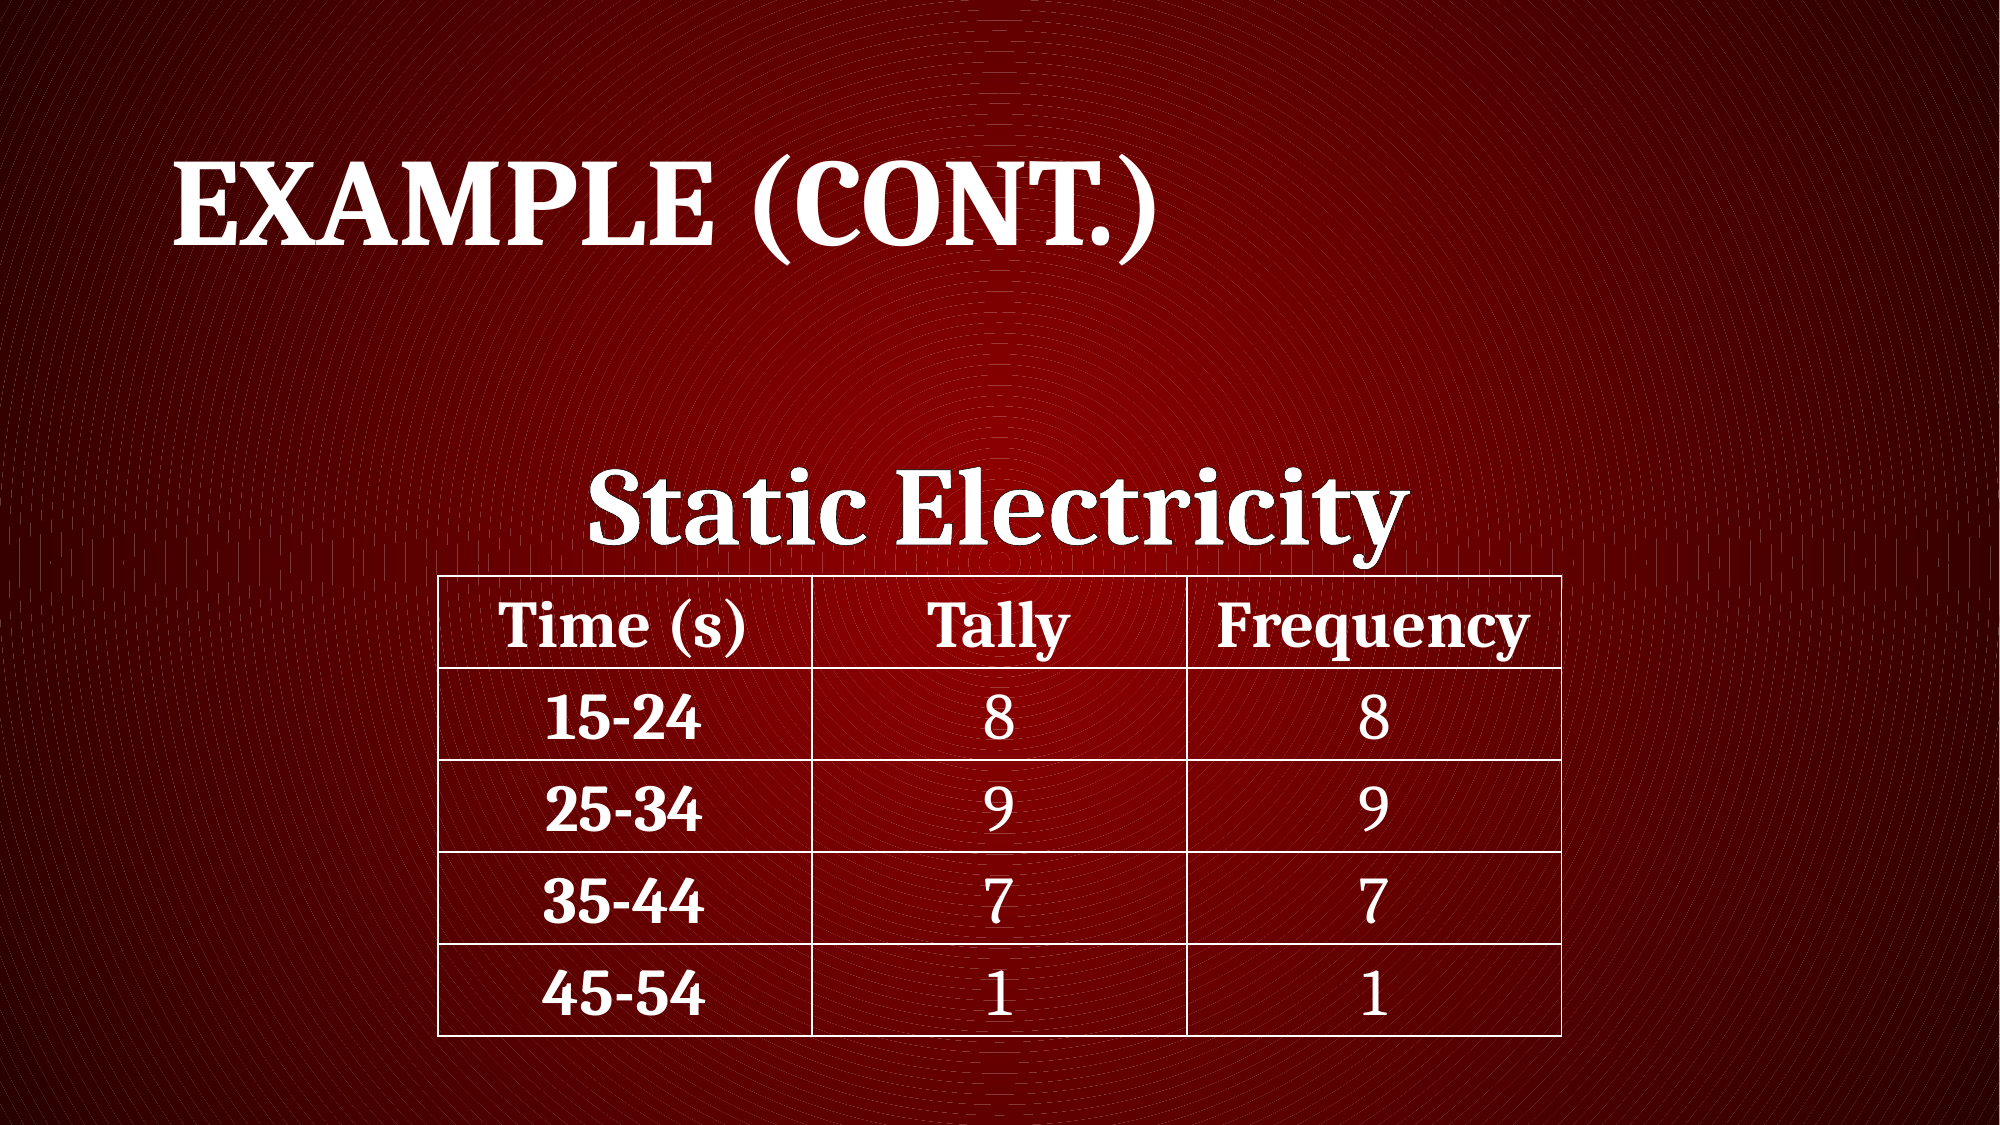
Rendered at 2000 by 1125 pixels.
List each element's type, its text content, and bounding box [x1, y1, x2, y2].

table_cell 7 [1188, 853, 1561, 943]
table_cell 25-34 [439, 761, 811, 851]
table_cell 8 [813, 669, 1186, 759]
title Example (cont.) [149, 79, 1850, 280]
table_cell 7 [813, 853, 1186, 943]
table_cell 8 [1188, 669, 1561, 759]
table_cell 35-44 [439, 853, 811, 943]
table_header Frequency [1188, 577, 1561, 667]
table_cell 1 [1188, 945, 1561, 1035]
table_cell 45-54 [439, 945, 811, 1035]
table_header Time (s) [439, 577, 811, 667]
table_cell 15-24 [439, 669, 811, 759]
table_cell 9 [1188, 761, 1561, 851]
table_cell 9 [813, 761, 1186, 851]
table_cell 1 [813, 945, 1186, 1035]
text_box Static Electricity [573, 424, 1427, 575]
table_header Tally [813, 577, 1186, 667]
